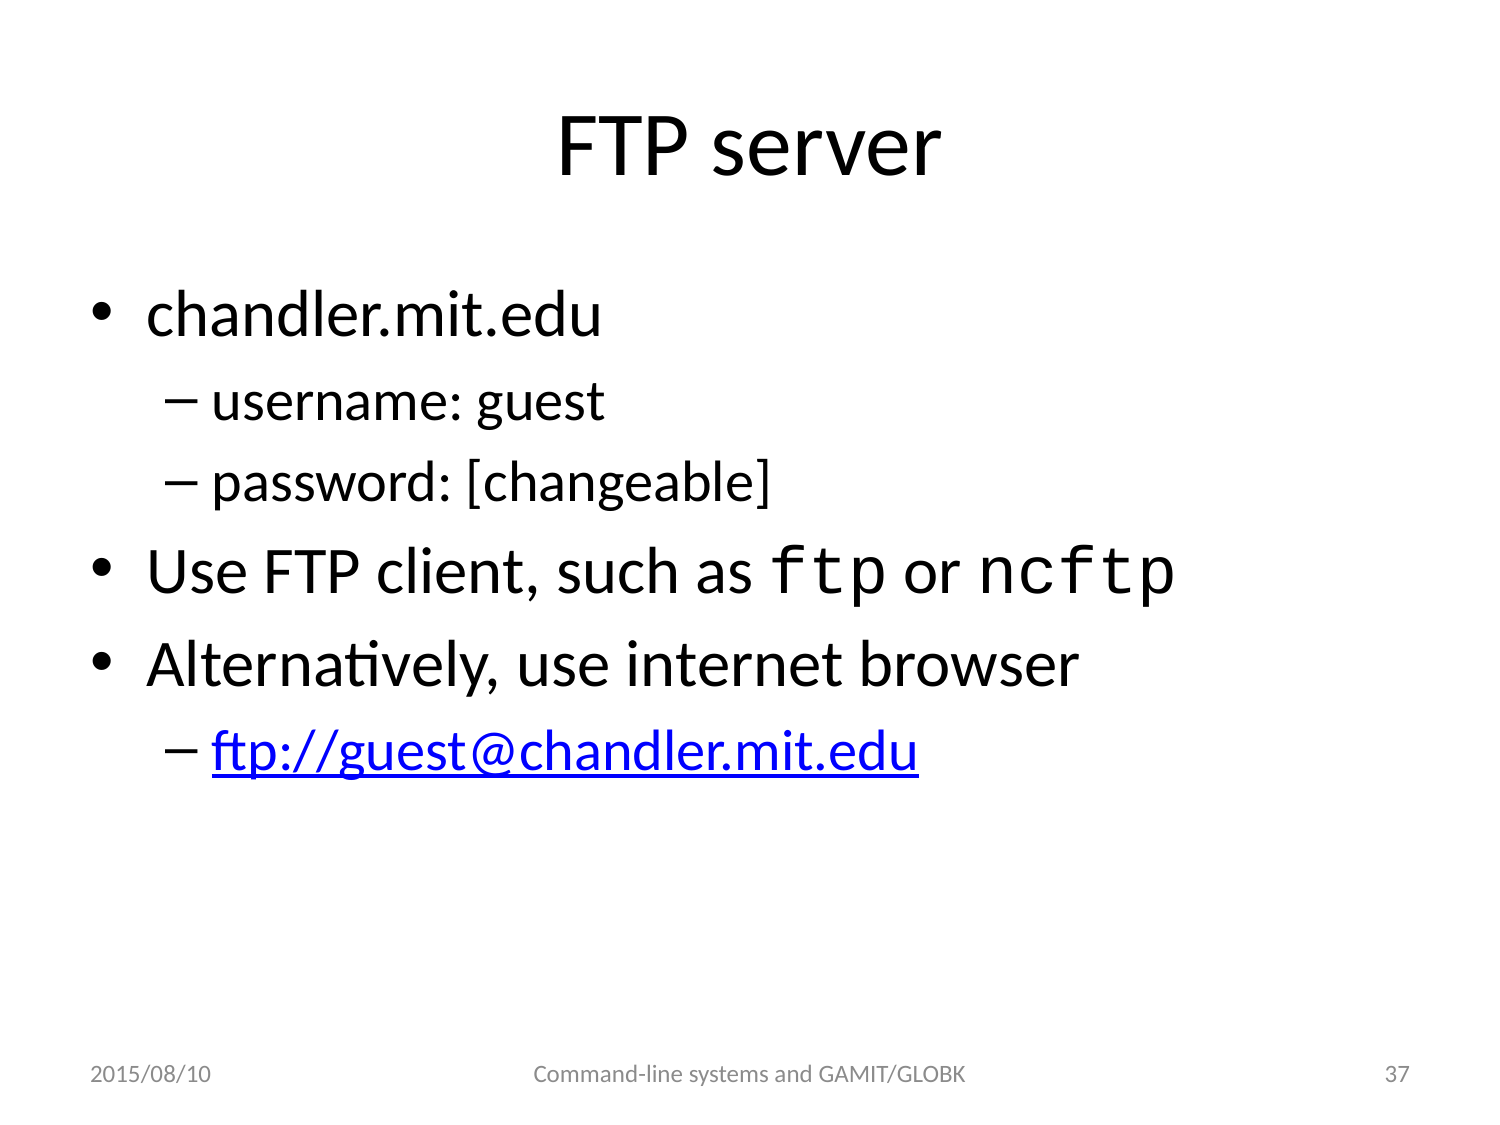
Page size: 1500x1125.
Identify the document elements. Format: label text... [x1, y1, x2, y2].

title FTP server [75, 45, 1425, 233]
list chandler.mit.edu username: guest password: [changeable] Use FTP client, such as ftp or ncftp Alternatively, use internet browser ftp://guest@chandler.mit.edu [75, 262, 1425, 1005]
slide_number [75, 1042, 425, 1103]
slide_number 37 [1074, 1042, 1425, 1103]
footer Command-line systems and GAMIT/GLOBK [512, 1042, 988, 1103]
